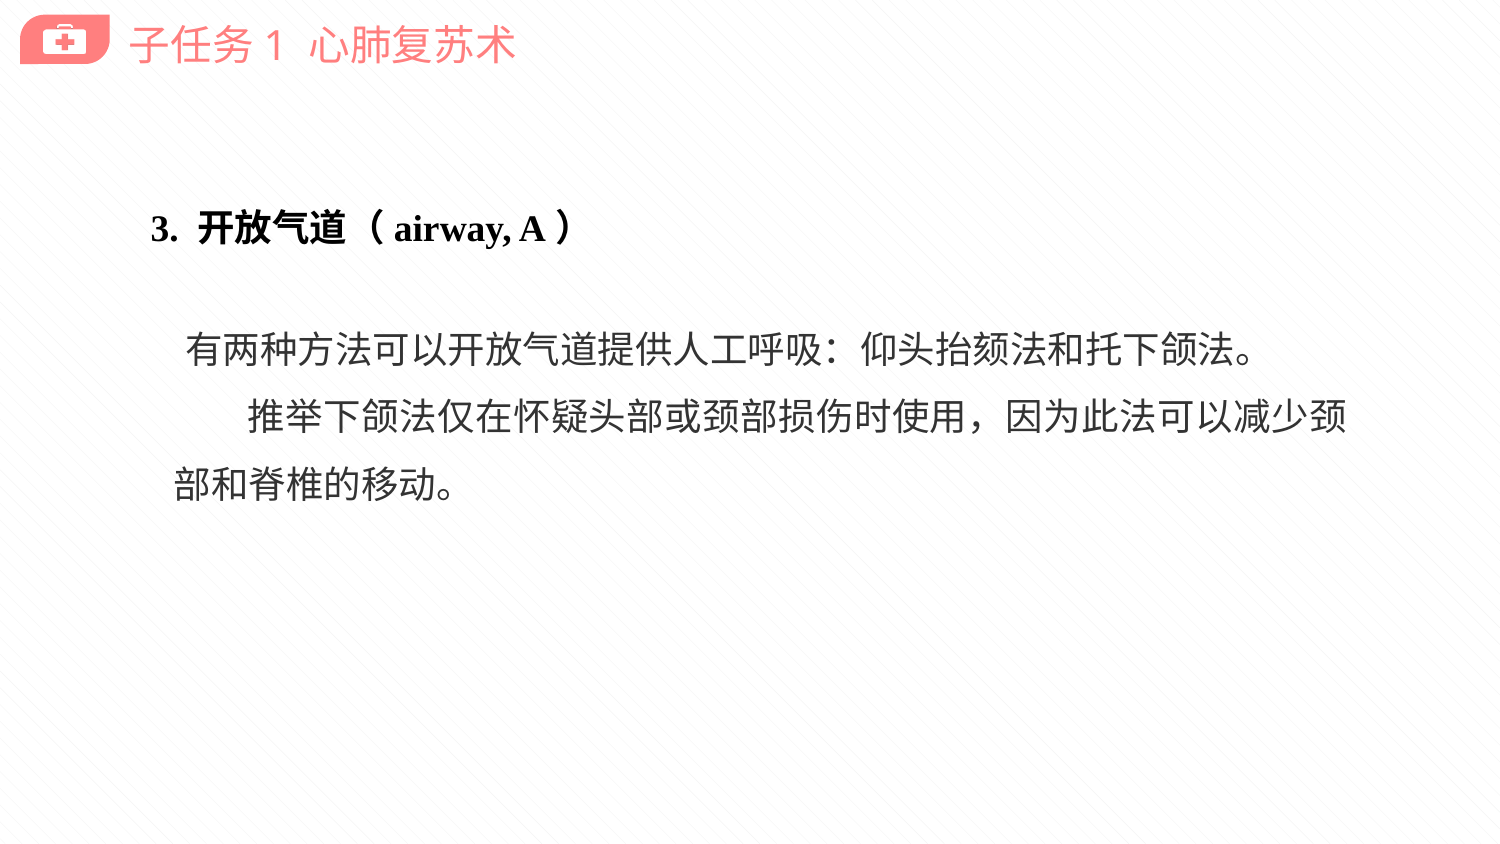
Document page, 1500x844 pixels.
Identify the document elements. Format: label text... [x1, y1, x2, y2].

text_box 有两种方法可以开放气道提供人工呼吸：仰头抬颏法和托下颌法。 推举下颌法仅在怀疑头部或颈部损伤时使用，因为此法可以减少颈部和脊椎的移动。 [159, 295, 1362, 581]
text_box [19, 11, 863, 78]
text_box 3. 开放气道（airway, A） [85, 171, 836, 257]
